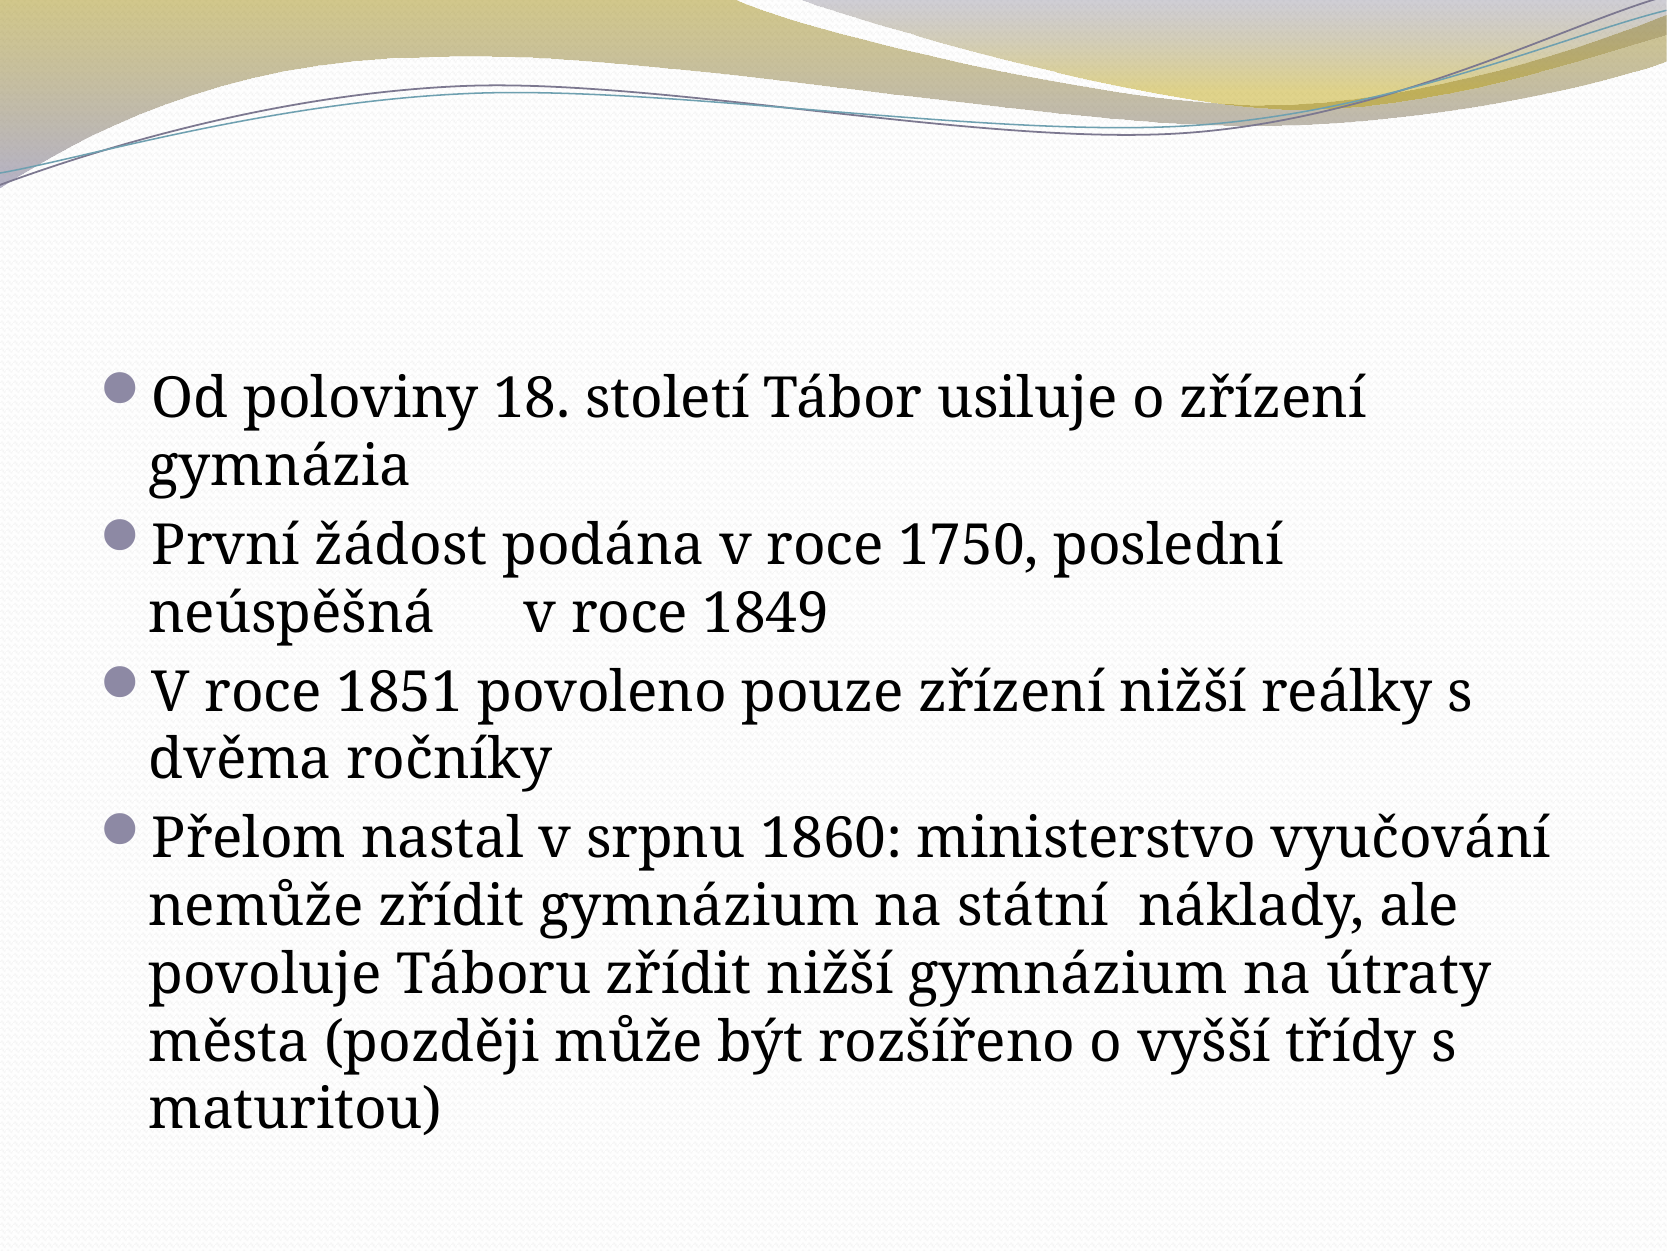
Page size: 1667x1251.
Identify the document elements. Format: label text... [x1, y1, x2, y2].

title [83, 128, 1584, 337]
list Od poloviny 18. století Tábor usiluje o zřízení gymnázia První žádost podána v roce 1750, poslední neúspěšná v roce 1849 V roce 1851 povoleno pouze zřízení nižší reálky s dvěma ročníky Přelom nastal v srpnu 1860: ministerstvo vyučování nemůže zřídit gymnázium na státní náklady, ale povoluje Táboru zřídit nižší gymnázium na útraty města (později může být rozšířeno o vyšší třídy s maturitou) [83, 352, 1584, 1153]
